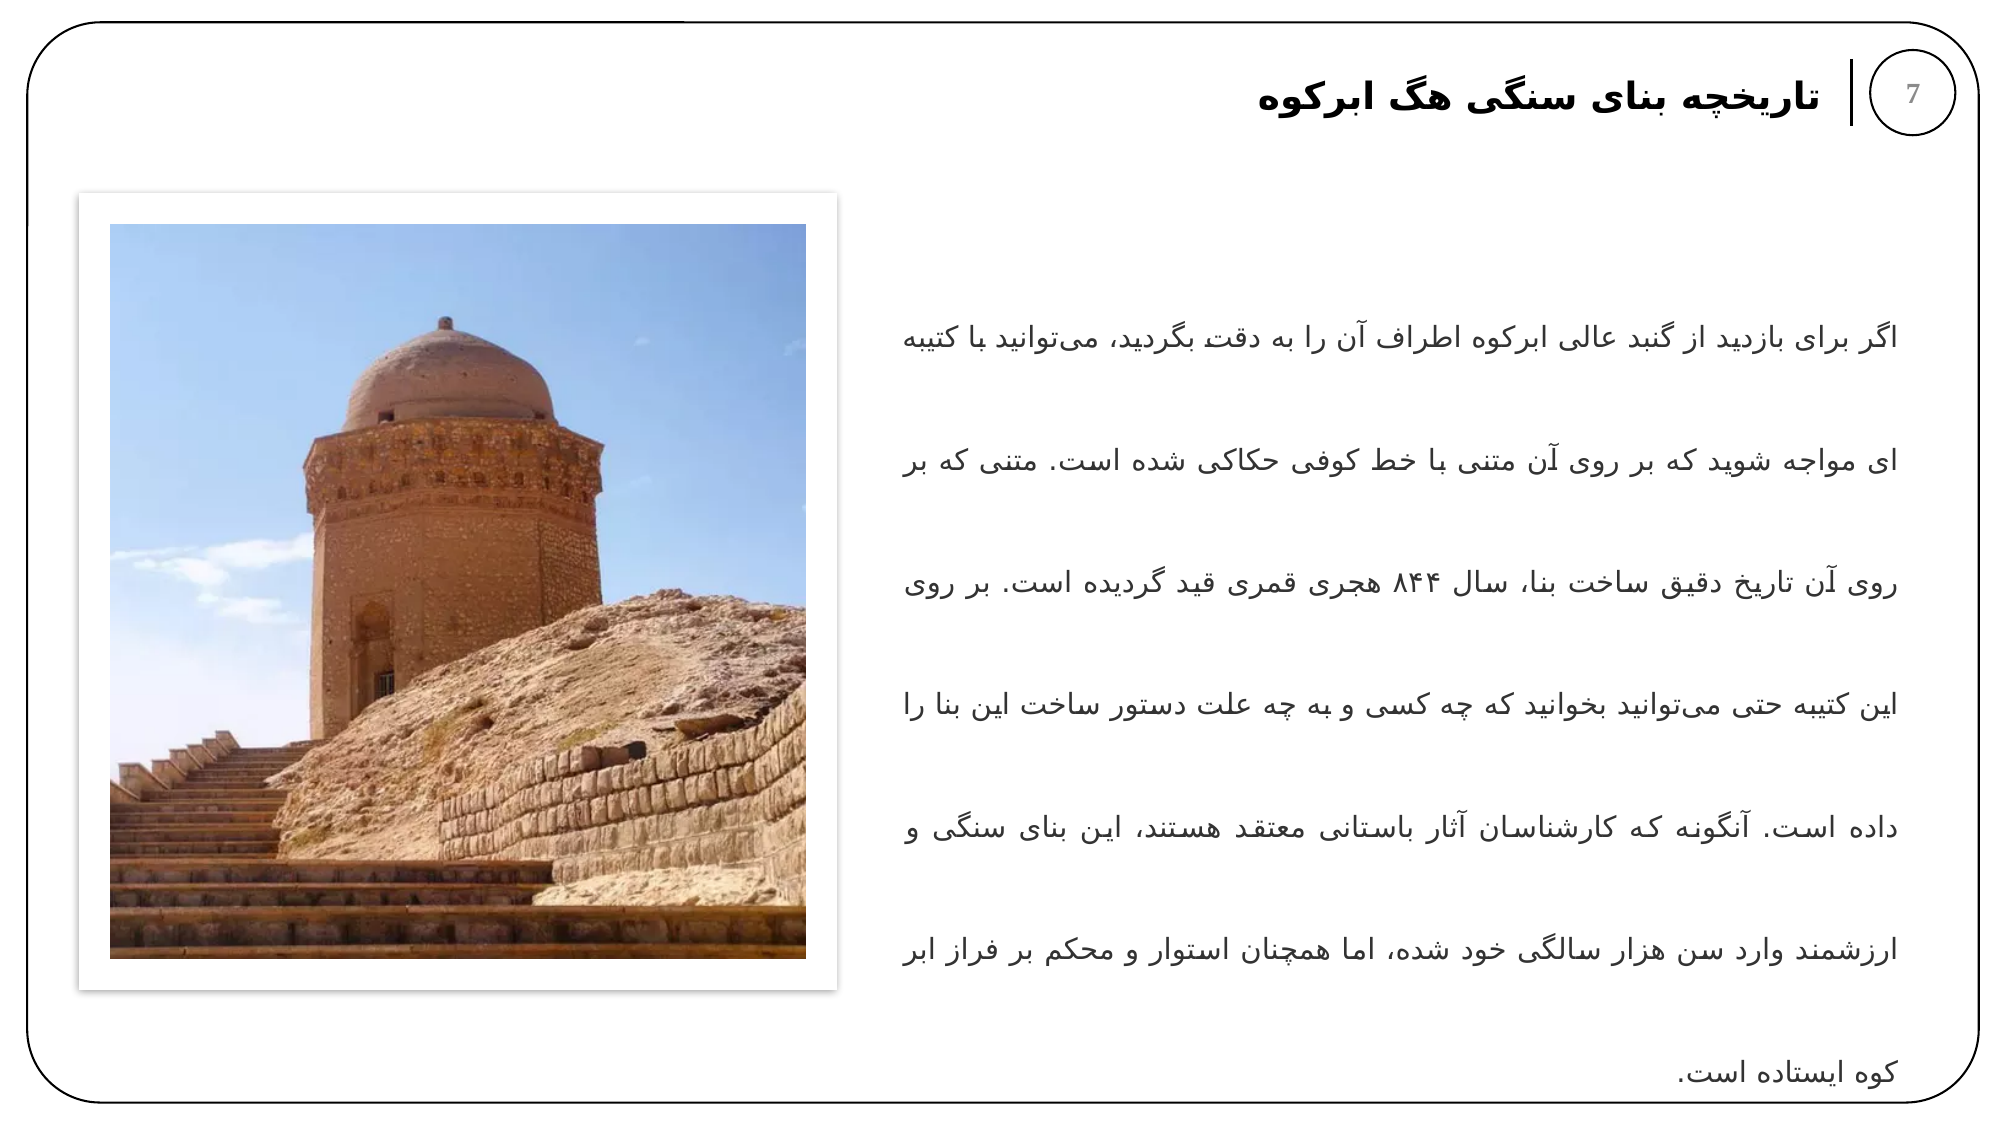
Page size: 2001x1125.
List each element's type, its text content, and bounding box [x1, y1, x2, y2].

slide_number 7 [1879, 62, 1947, 122]
text_box تاریخچه بنای سنگی هگ ابرکوه [1025, 64, 1837, 125]
text_box اگر برای بازدید از گنبد عالی ابرکوه اطراف آن را به دقت بگردید، می‌توانید با کتیبه ای مواجه شوید که بر روی آن متنی با خط کوفی حکاکی شده است. متنی که بر روی آن تاریخ دقیق ساخت بنا، سال ۸۴۴ هجری قمری قید گردیده است. بر روی این کتیبه حتی می‌توانید بخوانید که چه کسی و به چه علت دستور ساخت این بنا را داده است. آنگونه که کارشناسان آثار باستانی معتقد هستند، این بنای سنگی و ارزشمند وارد سن هزار سالگی خود شده، اما همچنان استوار و محکم بر فراز ابر کوه ایستاده است. [887, 223, 1914, 1096]
picture [109, 223, 807, 960]
